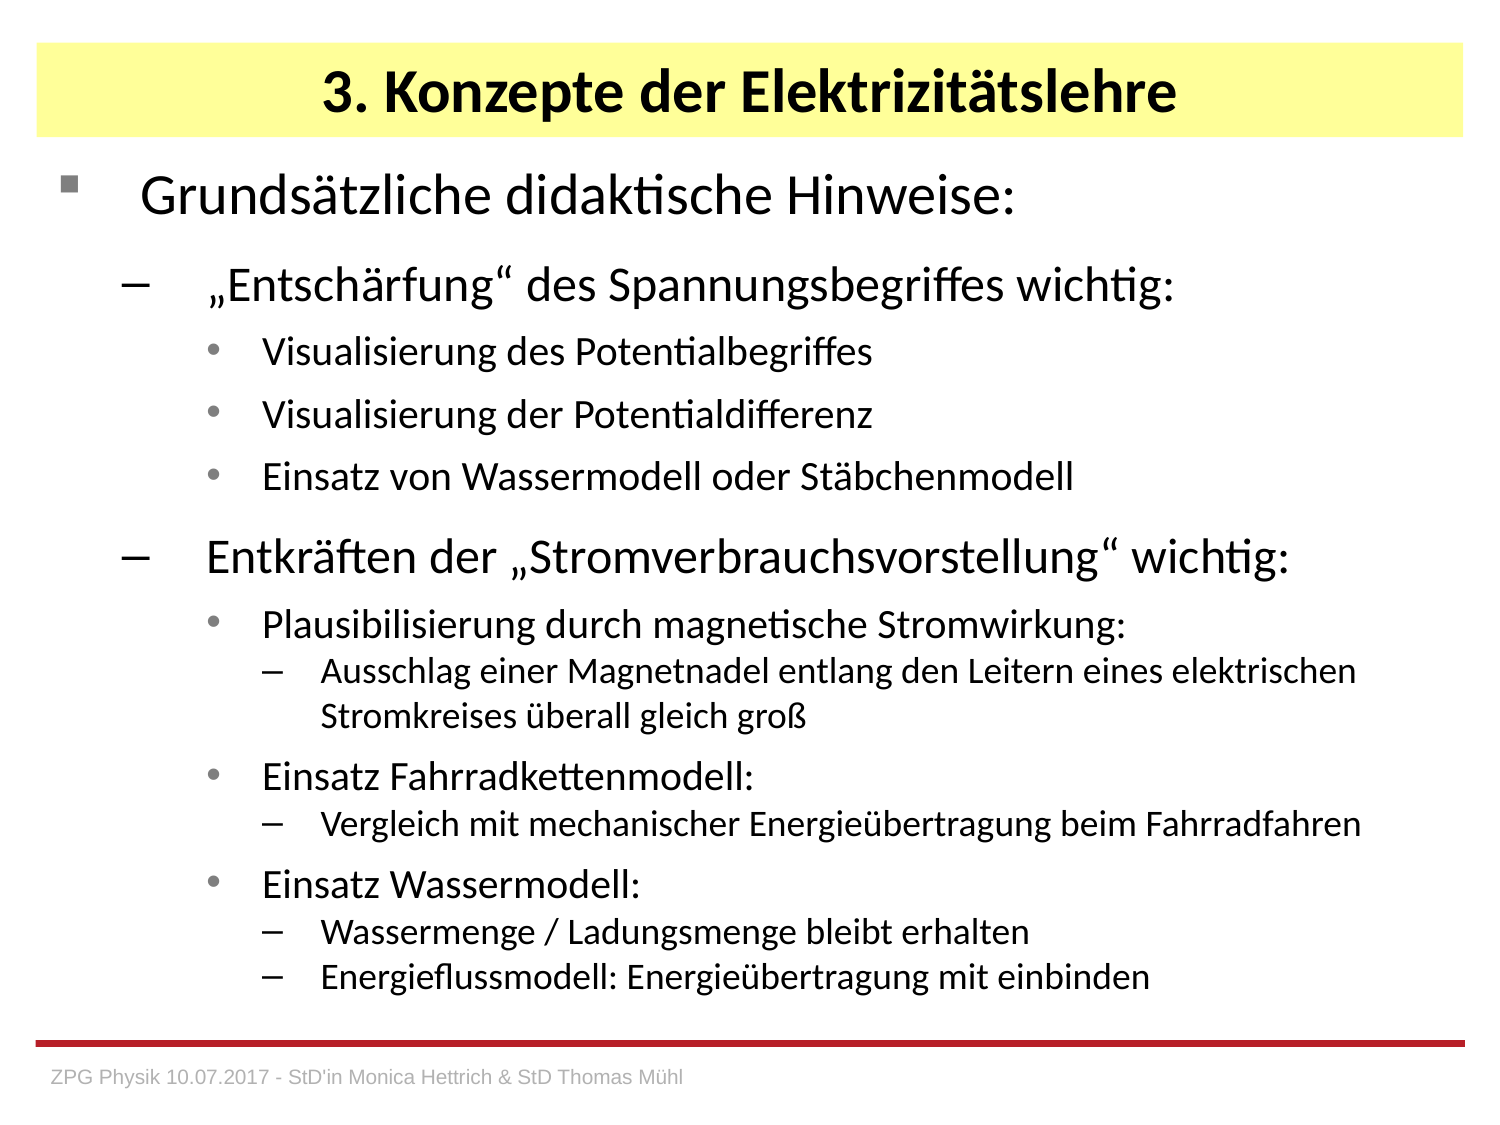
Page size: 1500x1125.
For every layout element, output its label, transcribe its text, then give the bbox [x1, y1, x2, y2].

footer ZPG Physik 10.07.2017 - StD'in Monica Hettrich & StD Thomas Mühl [35, 1045, 768, 1106]
title 3. Konzepte der Elektrizitätslehre [41, 42, 1459, 149]
list Grundsätzliche didaktische Hinweise: „Entschärfung“ des Spannungsbegriffes wichtig: Visualisierung des Potentialbegriffes Visualisierung der Potentialdifferenz Einsatz von Wassermodell oder Stäbchenmodell Entkräften der „Stromverbrauchsvorstellung“ wichtig: Plausibilisierung durch magnetische Stromwirkung: Ausschlag einer Magnetnadel entlang den Leitern eines elektrischen Stromkreises überall gleich groß Einsatz Fahrradkettenmodell: Vergleich mit mechanischer Energieübertragung beim Fahrradfahren Einsatz Wassermodell: Wassermenge / Ladungsmenge bleibt erhalten Energieflussmodell: Energieübertragung mit einbinden [41, 149, 1459, 1035]
